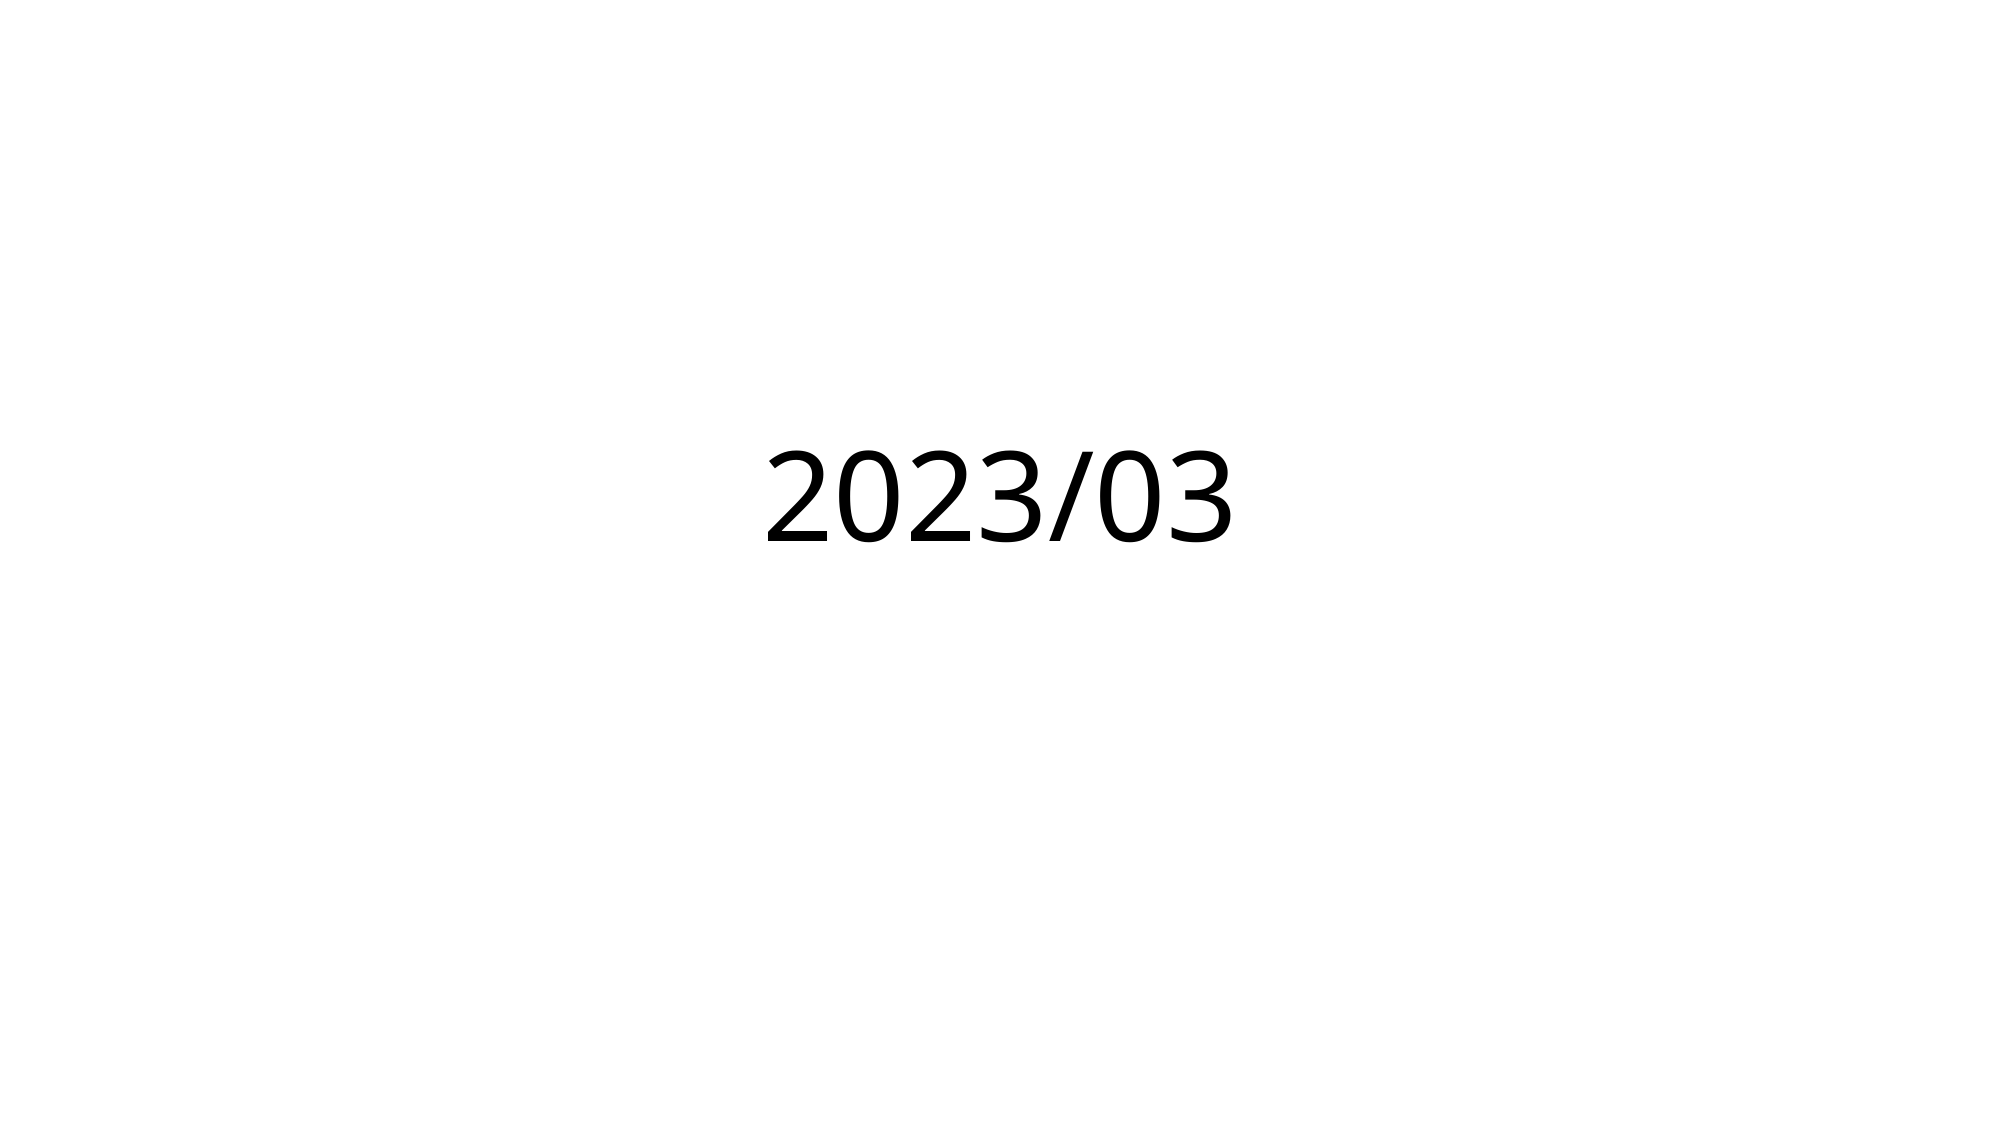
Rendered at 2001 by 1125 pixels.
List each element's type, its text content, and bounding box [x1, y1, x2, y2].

title 2023/03 [249, 184, 1750, 576]
